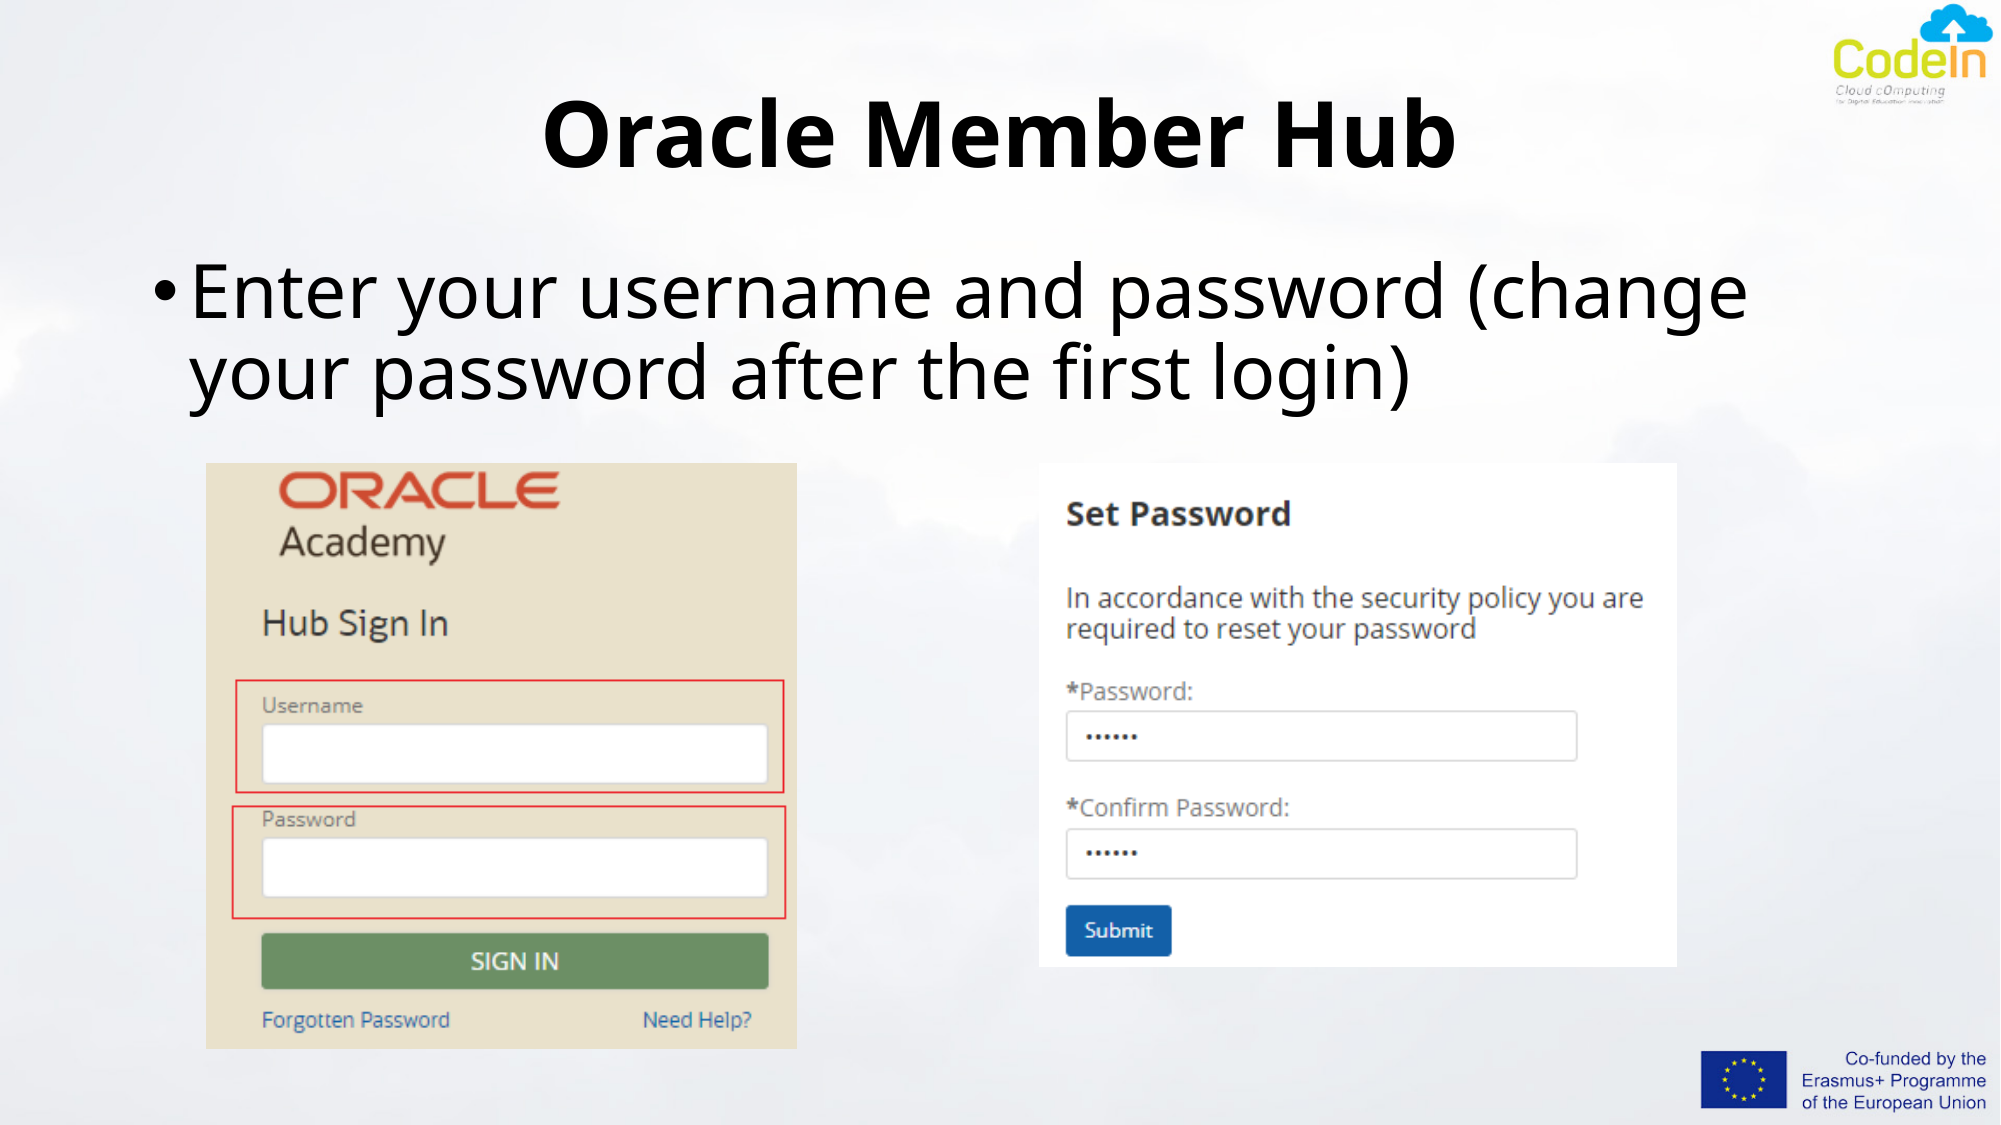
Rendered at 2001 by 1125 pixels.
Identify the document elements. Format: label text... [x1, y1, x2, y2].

title Oracle Member Hub [137, 28, 1863, 246]
picture [0, 0, 2001, 1125]
list Enter your username and password (change your password after the first login) [137, 246, 1863, 1095]
